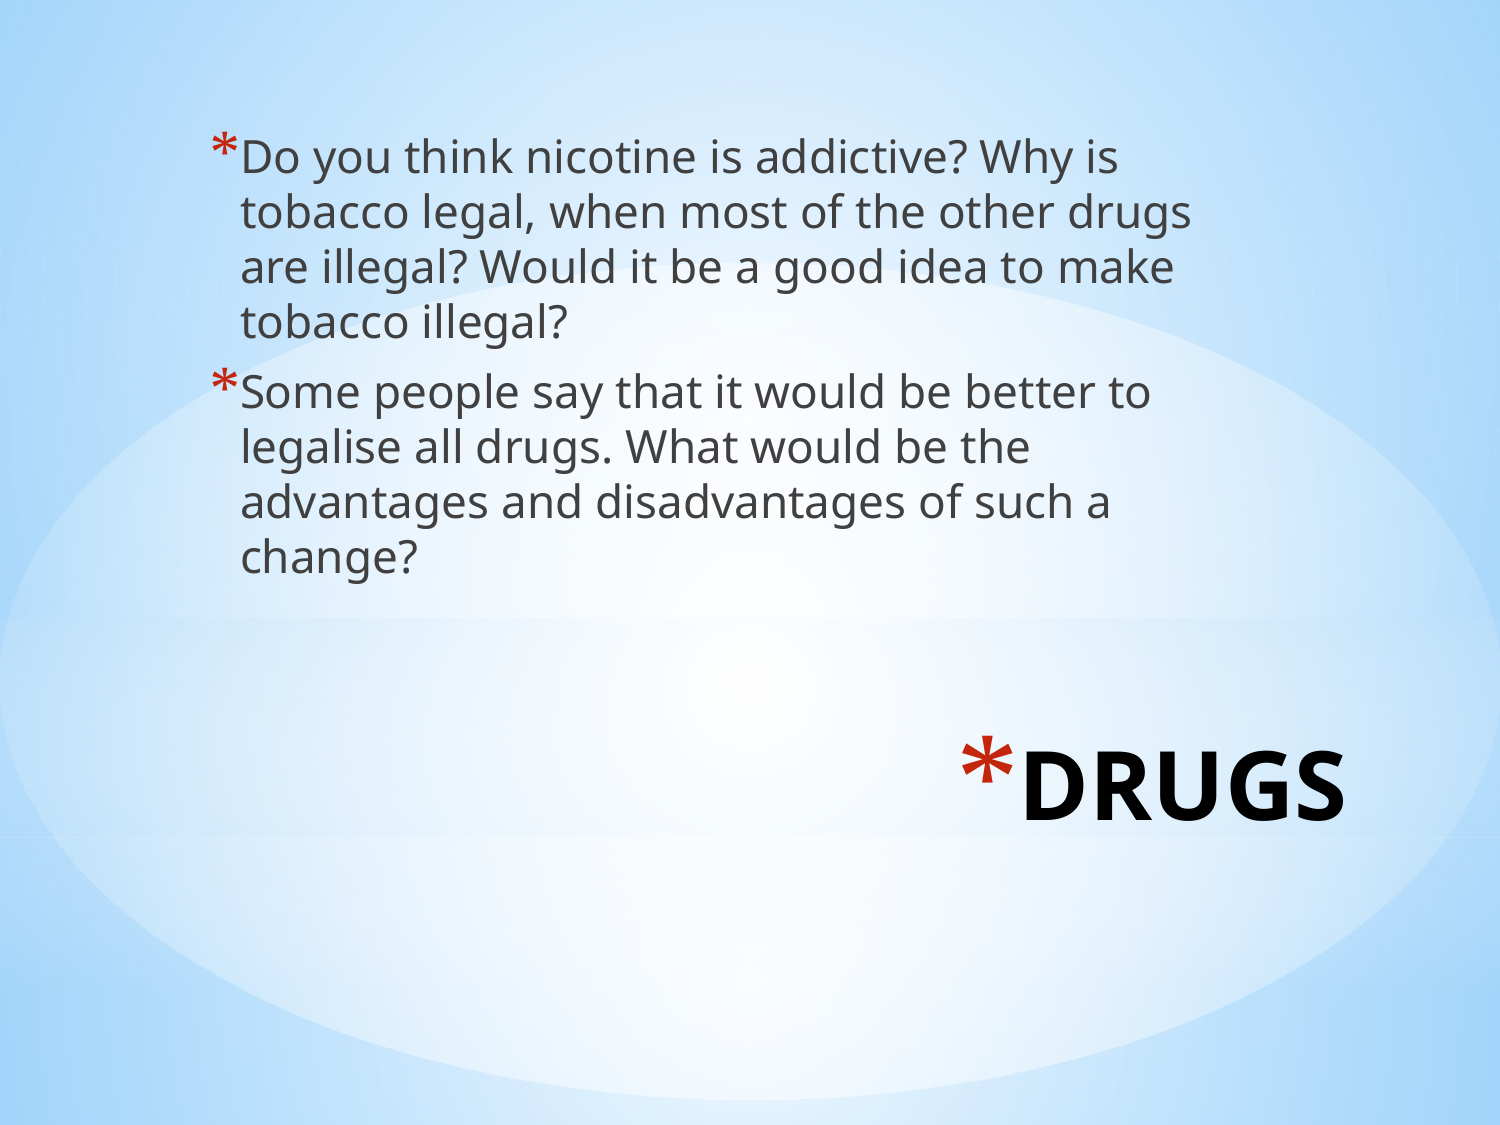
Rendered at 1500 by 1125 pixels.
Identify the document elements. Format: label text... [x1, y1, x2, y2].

list Do you think nicotine is addictive? Why is tobacco legal, when most of the other drugs are illegal? Would it be a good idea to make tobacco illegal? Some people say that it would be better to legalise all drugs. What would be the advantages and disadvantages of such a change? [187, 120, 1238, 690]
title DRUGS [294, 717, 1363, 905]
